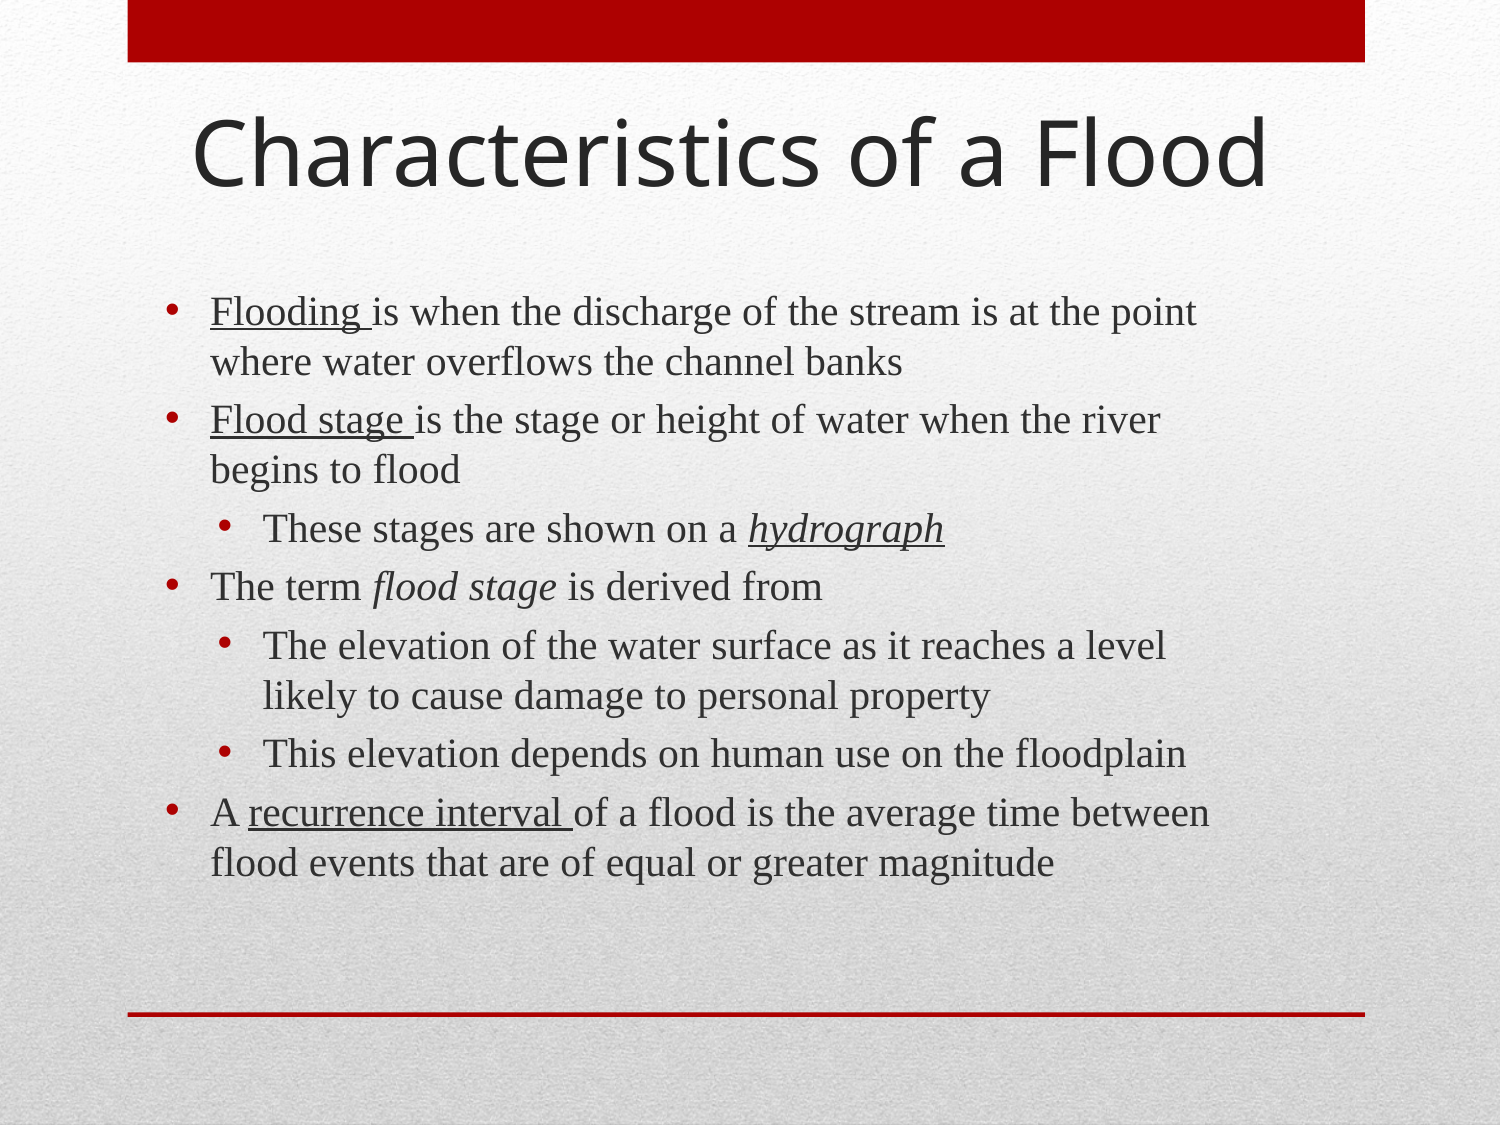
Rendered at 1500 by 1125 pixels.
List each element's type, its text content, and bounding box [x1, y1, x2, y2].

list Flooding is when the discharge of the stream is at the point where water overflows the channel banks Flood stage is the stage or height of water when the river begins to flood These stages are shown on a hydrograph The term flood stage is derived from The elevation of the water surface as it reaches a level likely to cause damage to personal property This elevation depends on human use on the floodplain A recurrence interval of a flood is the average time between flood events that are of equal or greater magnitude [150, 212, 1275, 956]
title Characteristics of a Flood [87, 24, 1375, 213]
